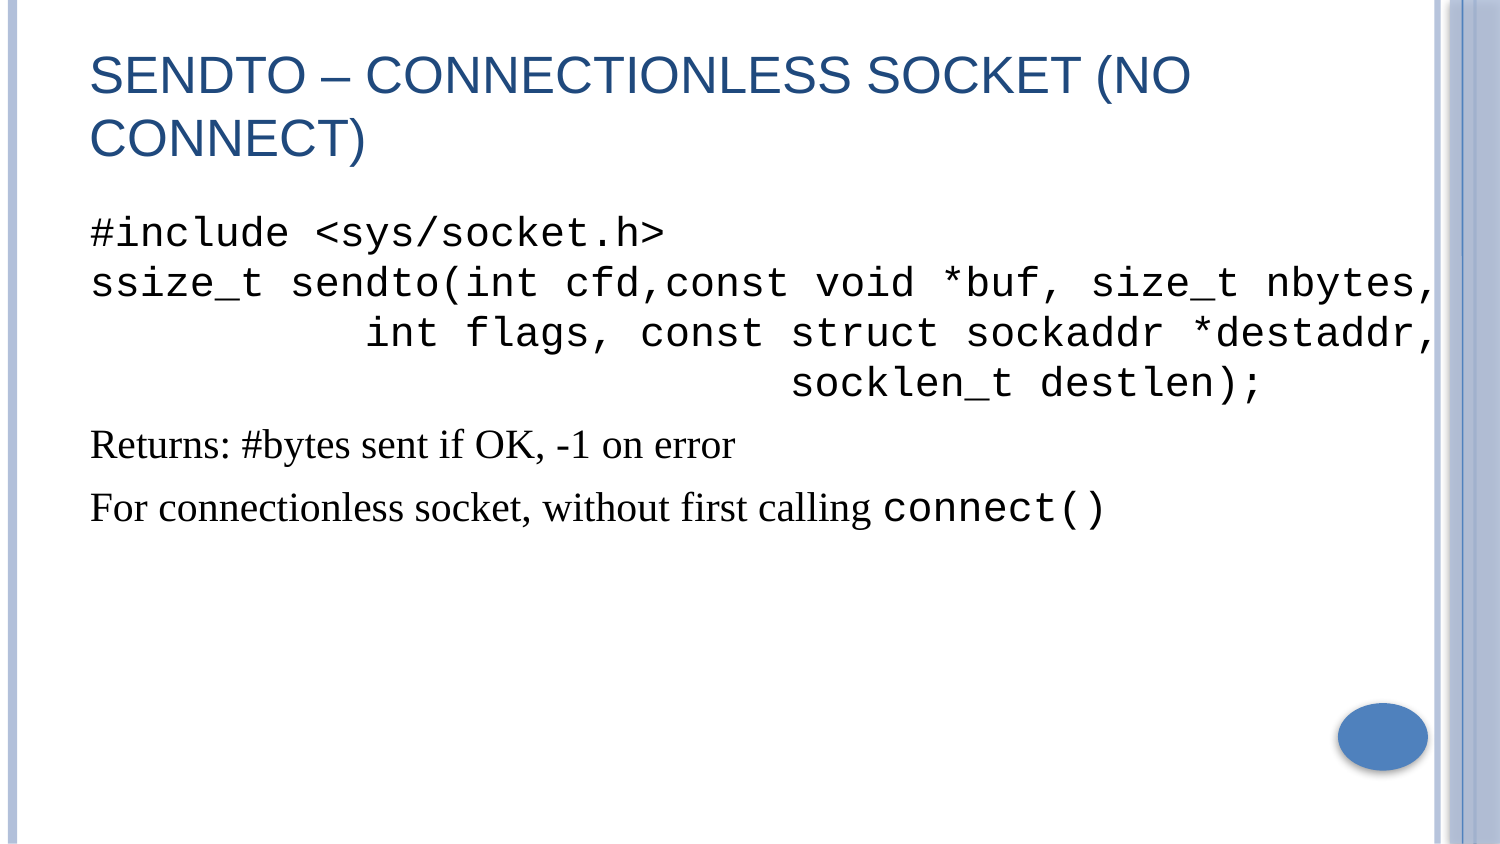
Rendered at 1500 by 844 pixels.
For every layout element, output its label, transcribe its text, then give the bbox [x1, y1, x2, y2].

title Sendto – Connectionless Socket (no connect) [75, 33, 1388, 175]
list #include <sys/socket.h> ssize_t sendto(int cfd,const void *buf, size_t nbytes, int flags, const struct sockaddr *destaddr, socklen_t destlen); Returns: #bytes sent if OK, -1 on error For connectionless socket, without first calling connect() [75, 196, 1463, 797]
